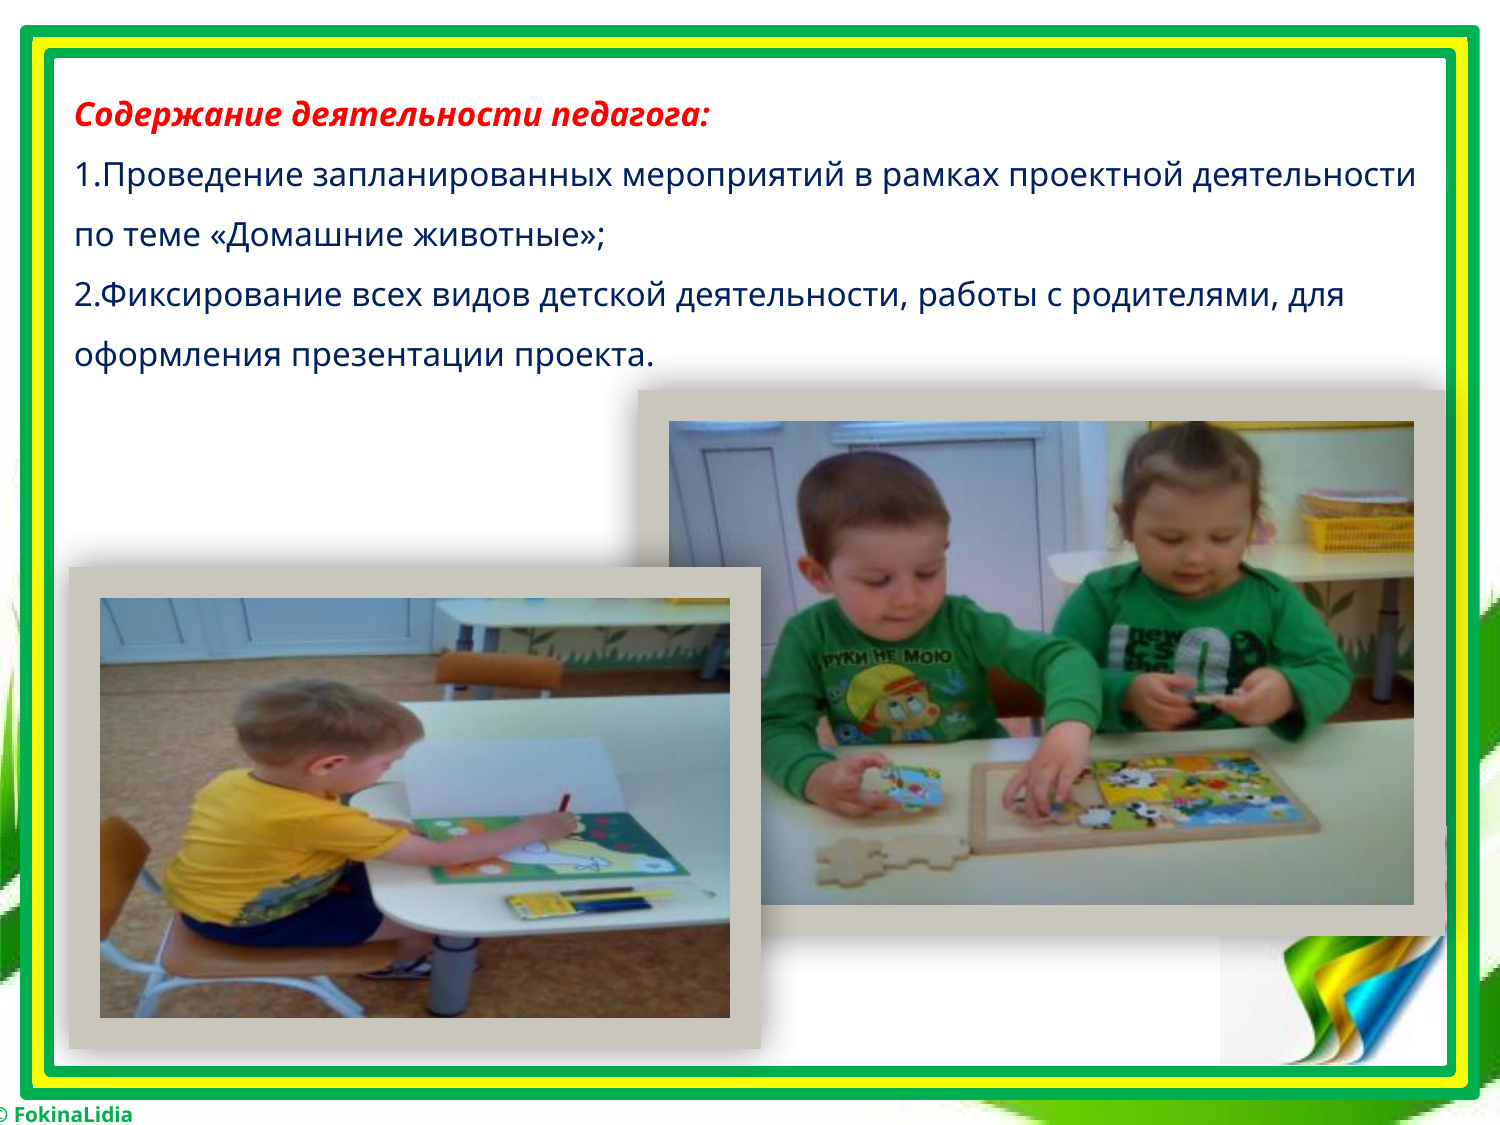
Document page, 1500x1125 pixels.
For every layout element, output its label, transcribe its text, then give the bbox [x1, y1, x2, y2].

picture [0, 1108, 6, 1121]
text_box Содержание деятельности педагога: 1.Проведение запланированных мероприятий в рамках проектной деятельности по теме «Домашние животные»; 2.Фиксирование всех видов детской деятельности, работы с родителями, для оформления презентации проекта. [59, 66, 1447, 381]
picture [0, 0, 1500, 1125]
